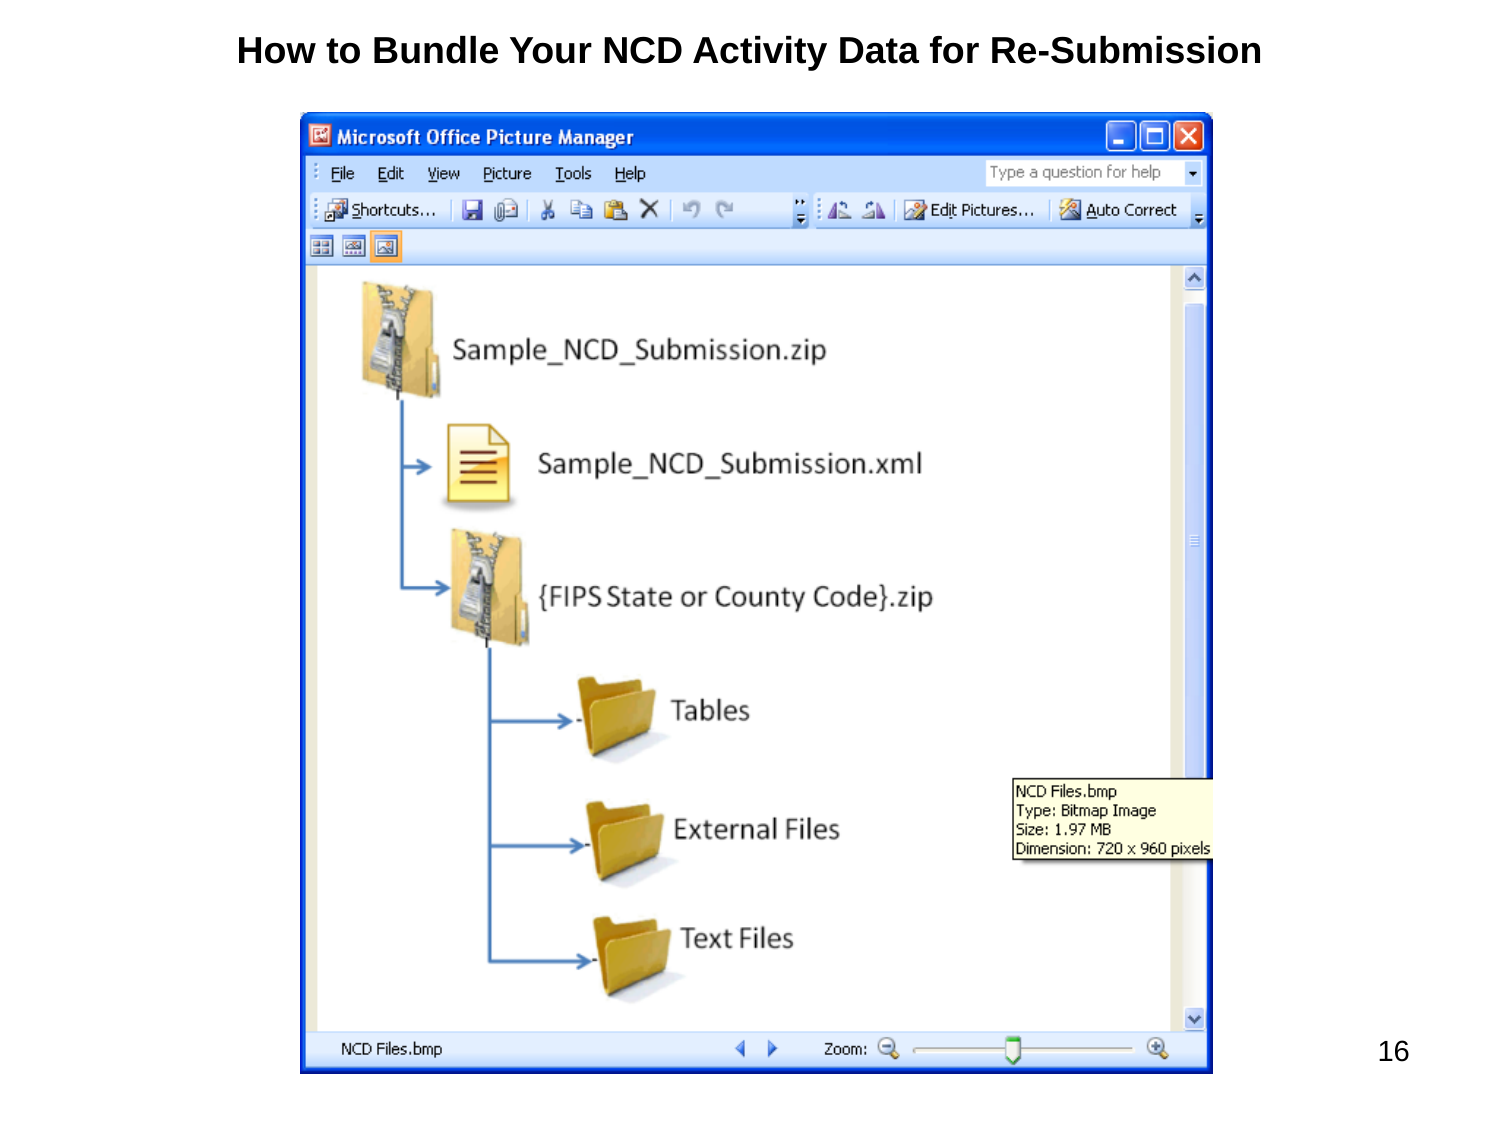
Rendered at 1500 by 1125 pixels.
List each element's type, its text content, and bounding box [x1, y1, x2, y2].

text_box How to Bundle Your NCD Activity Data for Re-Submission [0, 18, 1500, 79]
picture [299, 112, 1213, 1074]
slide_number 16 [1074, 1024, 1426, 1103]
